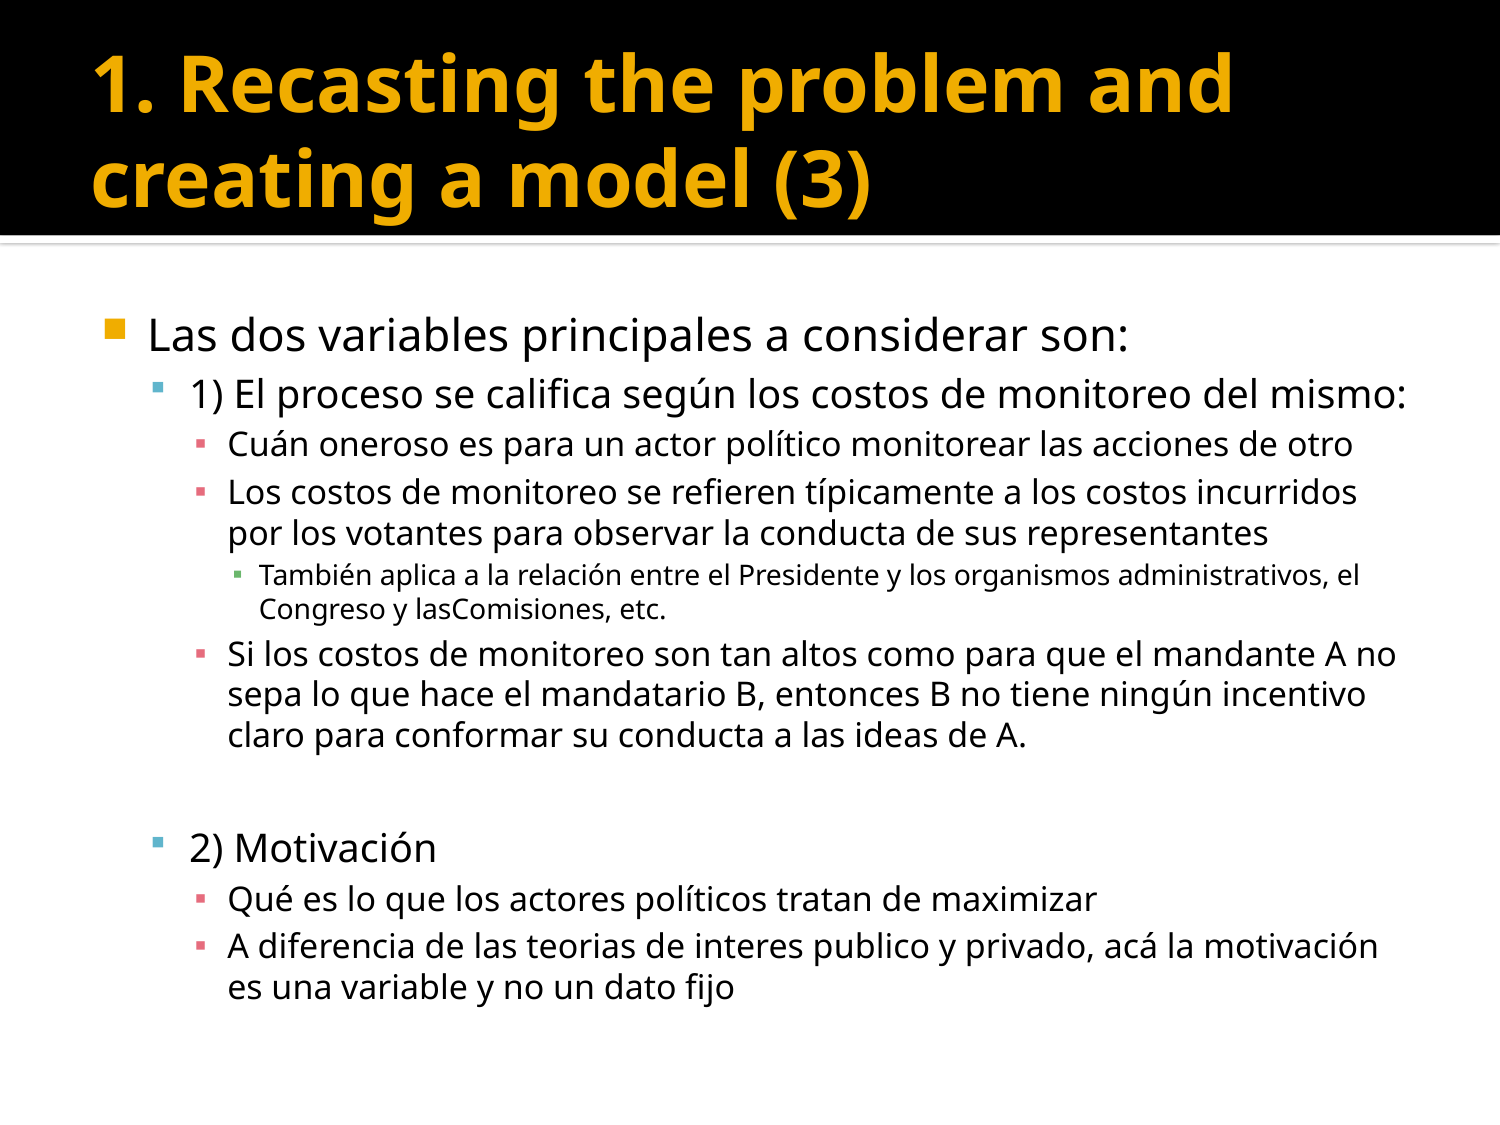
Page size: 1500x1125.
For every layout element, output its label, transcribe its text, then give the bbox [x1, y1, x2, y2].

list Las dos variables principales a considerar son: 1) El proceso se califica según los costos de monitoreo del mismo: Cuán oneroso es para un actor político monitorear las acciones de otro Los costos de monitoreo se refieren típicamente a los costos incurridos por los votantes para observar la conducta de sus representantes También aplica a la relación entre el Presidente y los organismos administrativos, el Congreso y lasComisiones, etc. Si los costos de monitoreo son tan altos como para que el mandante A no sepa lo que hace el mandatario B, entonces B no tiene ningún incentivo claro para conformar su conducta a las ideas de A. 2) Motivación Qué es lo que los actores políticos tratan de maximizar A diferencia de las teorias de interes publico y privado, acá la motivación es una variable y no un dato fijo [75, 291, 1425, 1050]
title 1. Recasting the problem and creating a model (3) [75, 25, 1425, 231]
